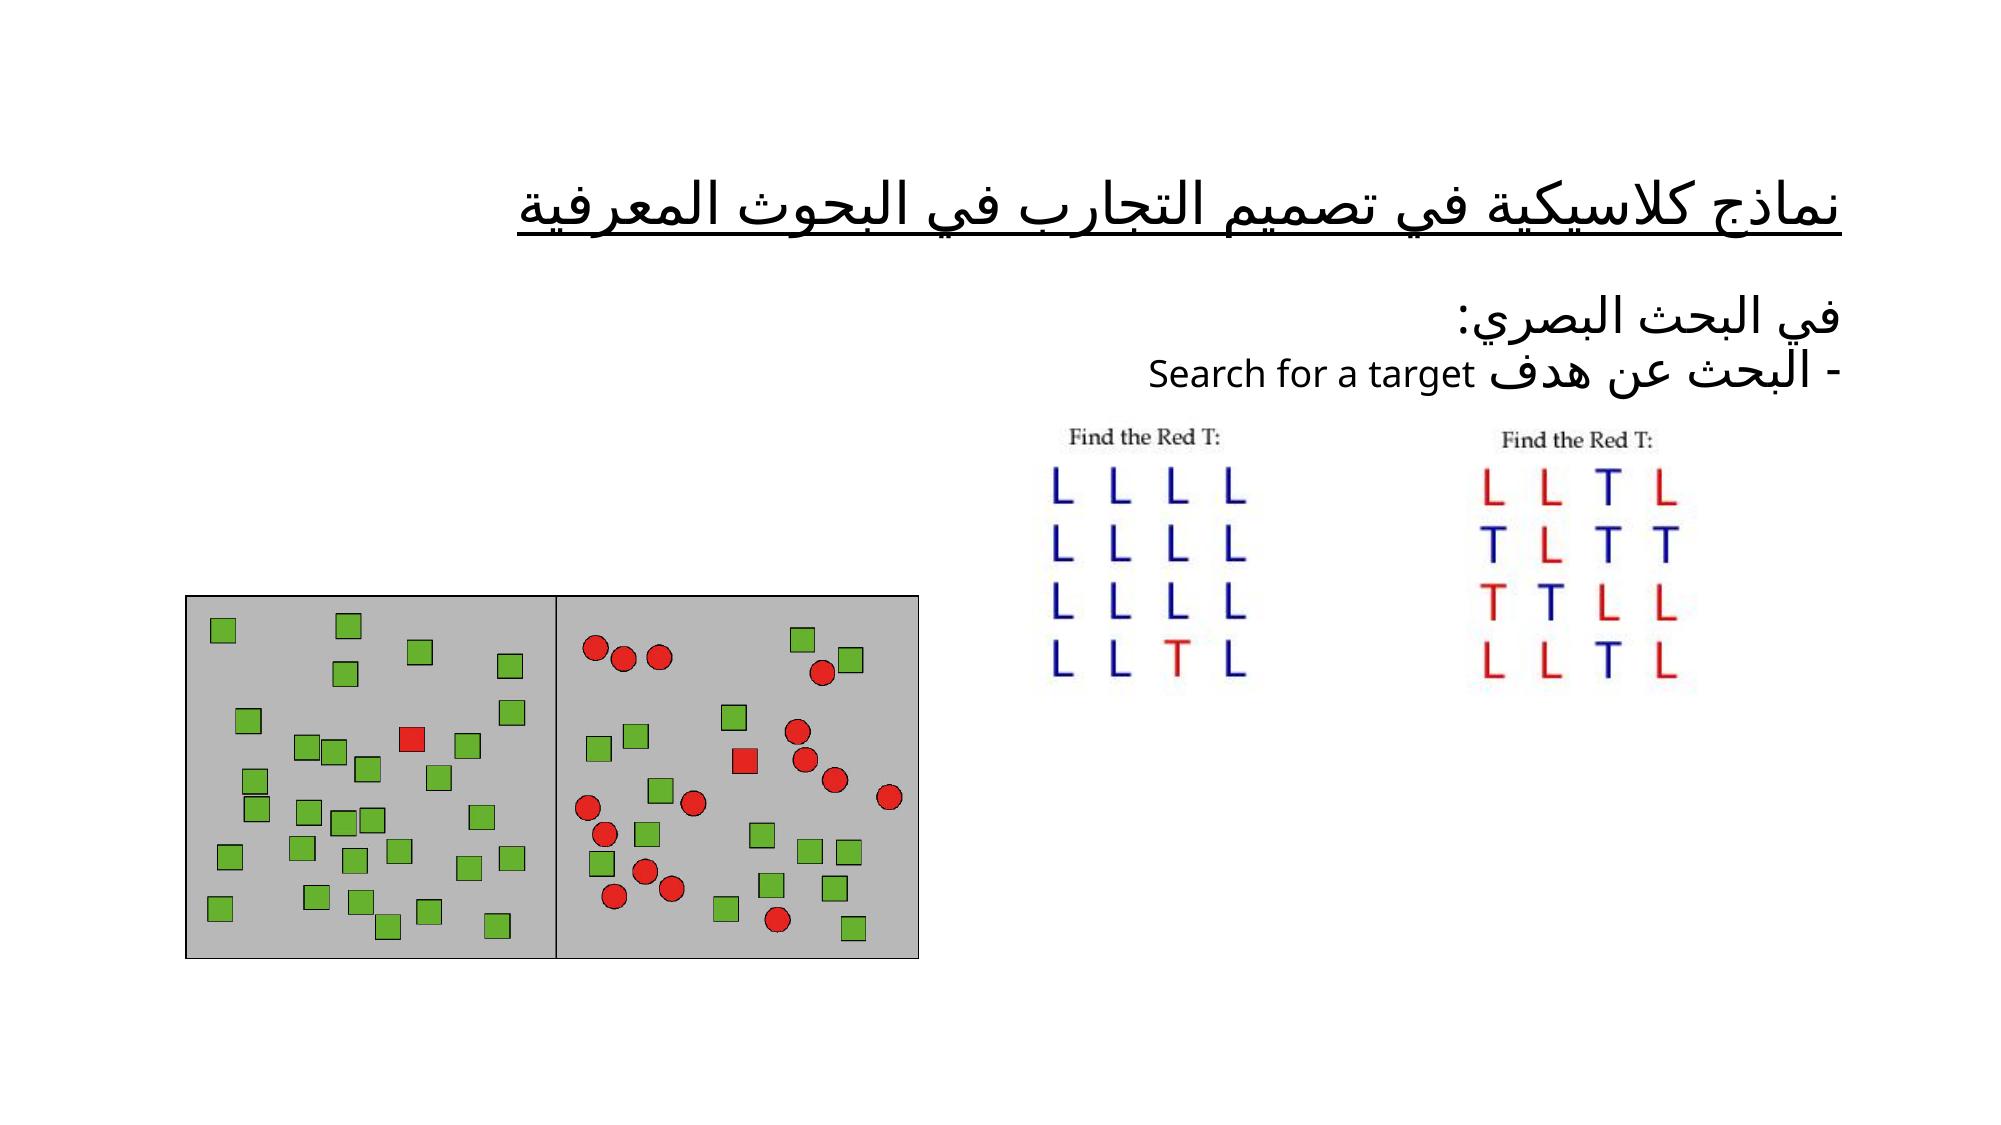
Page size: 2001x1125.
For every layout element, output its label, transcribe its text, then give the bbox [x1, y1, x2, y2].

title نماذج كلاسيكية في تصميم التجارب في البحوث المعرفية في البحث البصري: - البحث عن هدف Search for a target [147, 112, 1858, 1015]
picture [982, 416, 1745, 696]
picture [185, 595, 919, 959]
